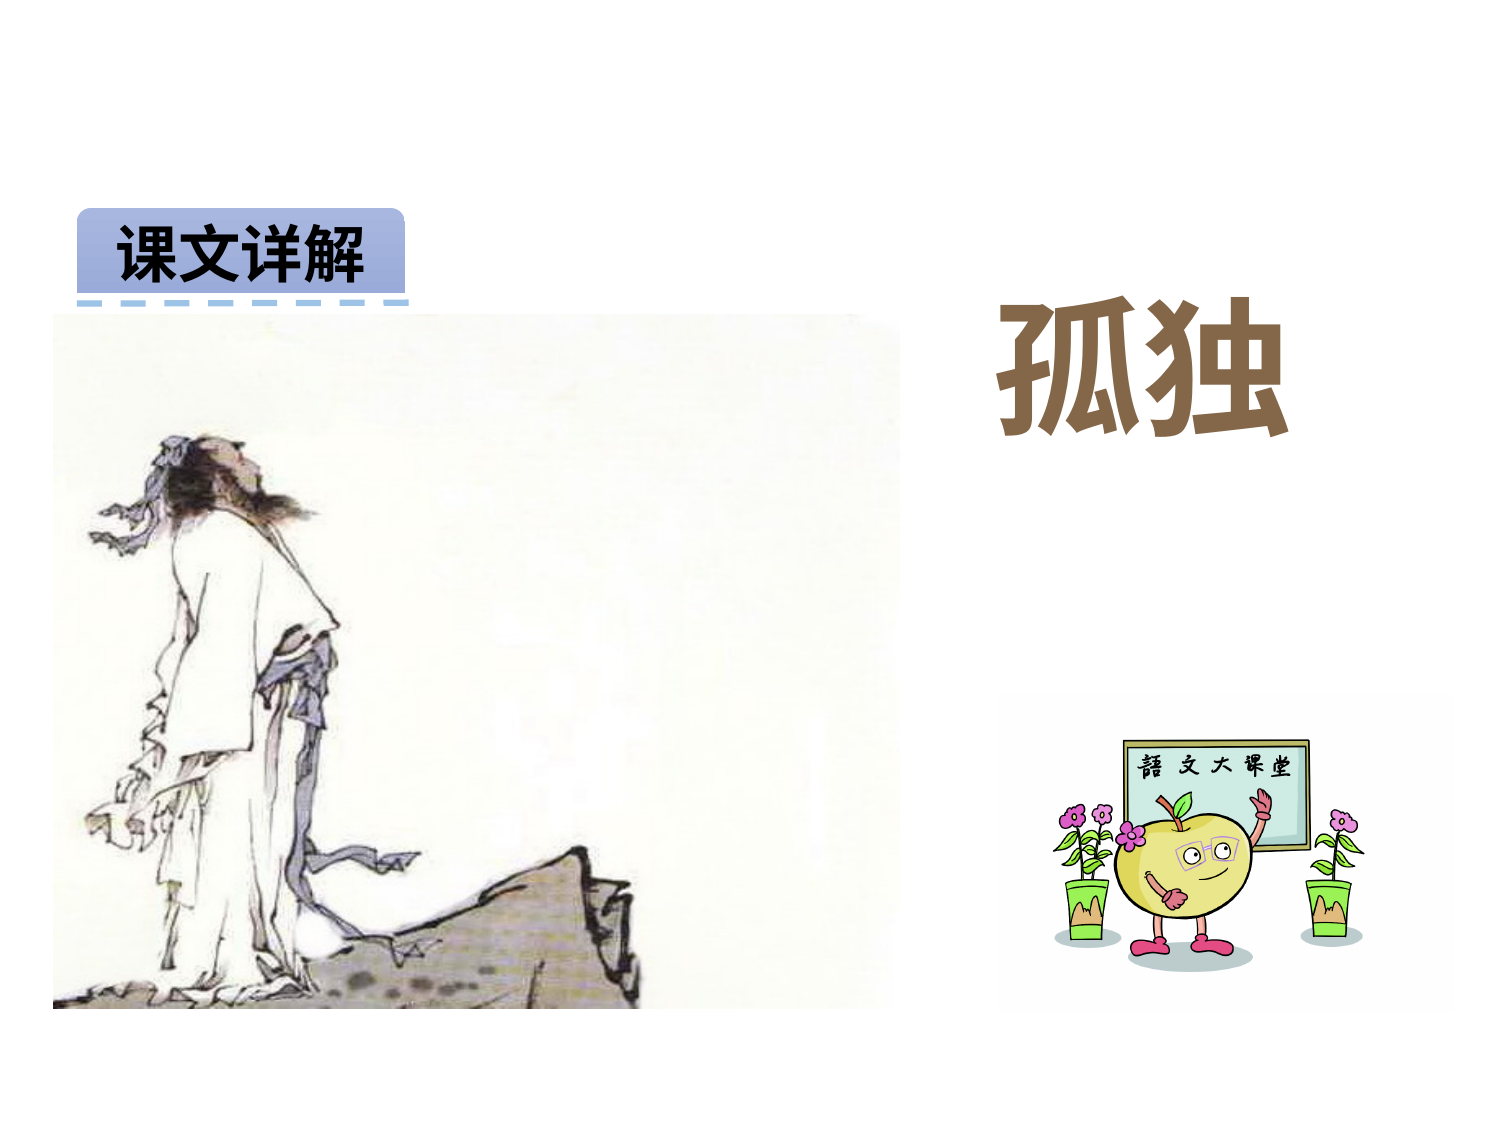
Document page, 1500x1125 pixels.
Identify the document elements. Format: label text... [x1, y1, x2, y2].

picture [998, 693, 1453, 1012]
picture [53, 314, 900, 1009]
text_box 课文详解 [76, 207, 406, 294]
text_box 孤独 [927, 267, 1358, 462]
